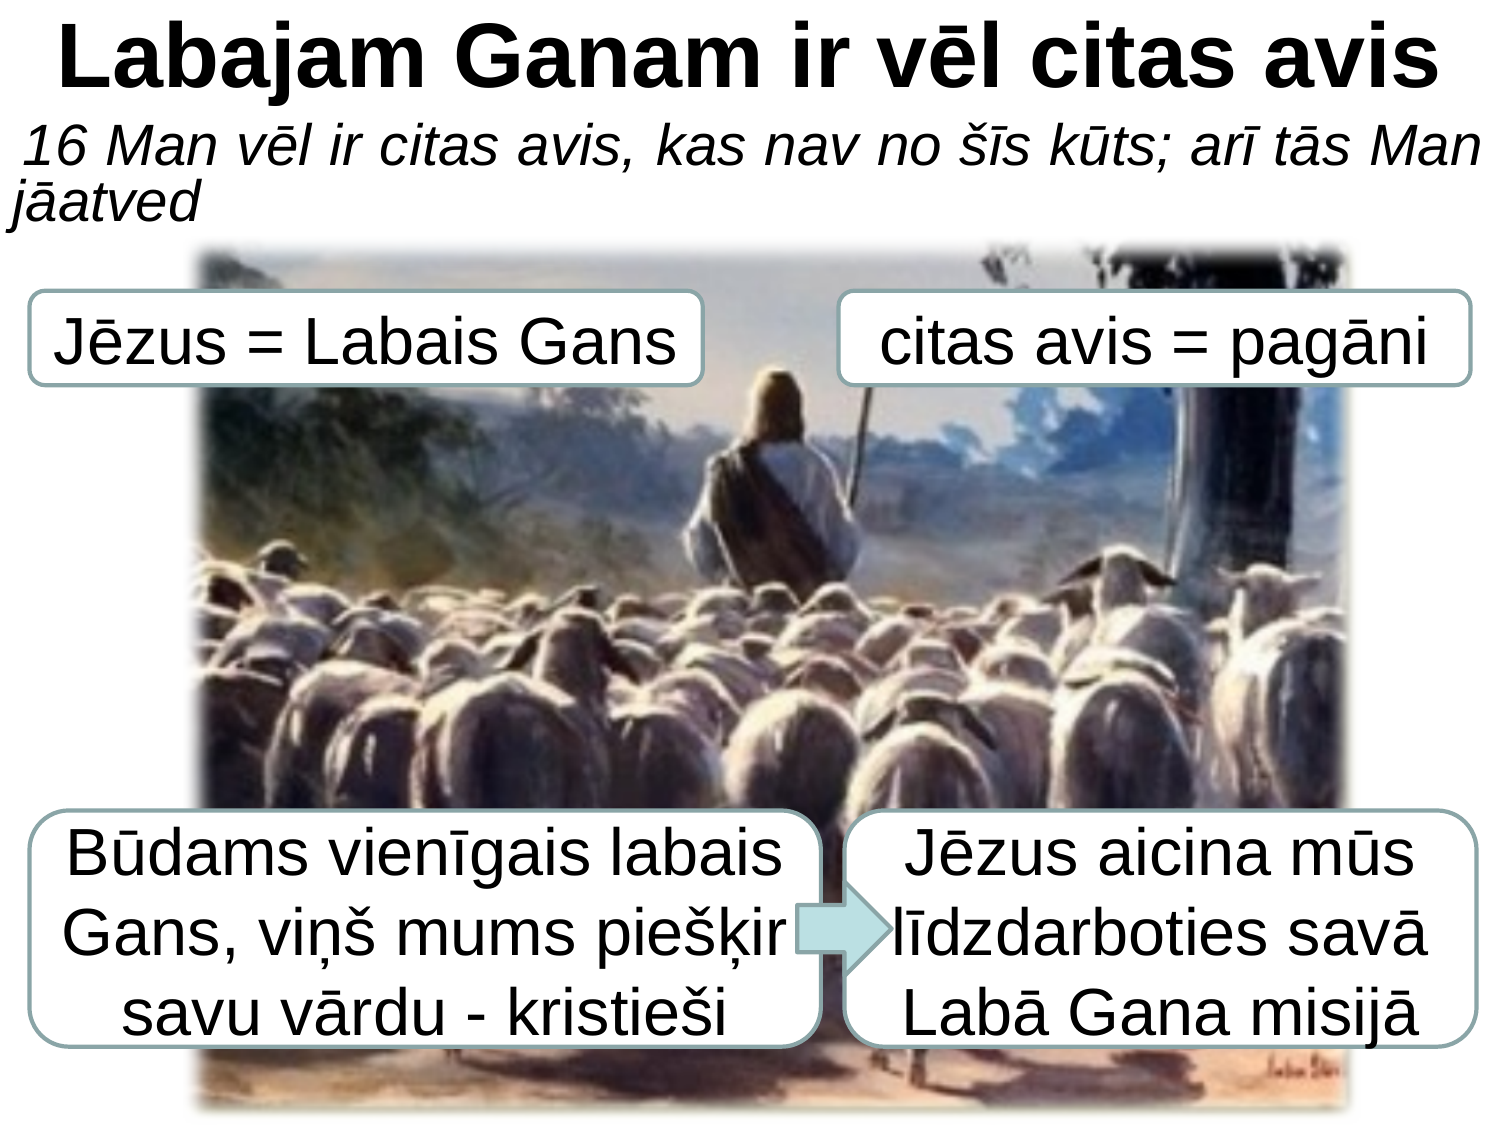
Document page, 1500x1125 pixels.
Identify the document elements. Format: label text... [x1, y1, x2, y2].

text_box Jēzus aicina mūs līdzdarboties savā Labā Gana misijā [1365, 808, 1479, 1049]
text_box citas avis = pagāni [1365, 288, 1473, 388]
text_box Būdams vienīgais labais Gans, viņš mums piešķir savu vārdu - kristieši [27, 808, 177, 1049]
picture [182, 236, 1361, 1125]
title Labajam Ganam ir vēl citas avis [0, 0, 1500, 103]
text_box Jēzus = Labais Gans [27, 288, 177, 388]
list 16 Man vēl ir citas avis, kas nav no šīs kūts; arī tās Man jāatved [0, 113, 1500, 287]
